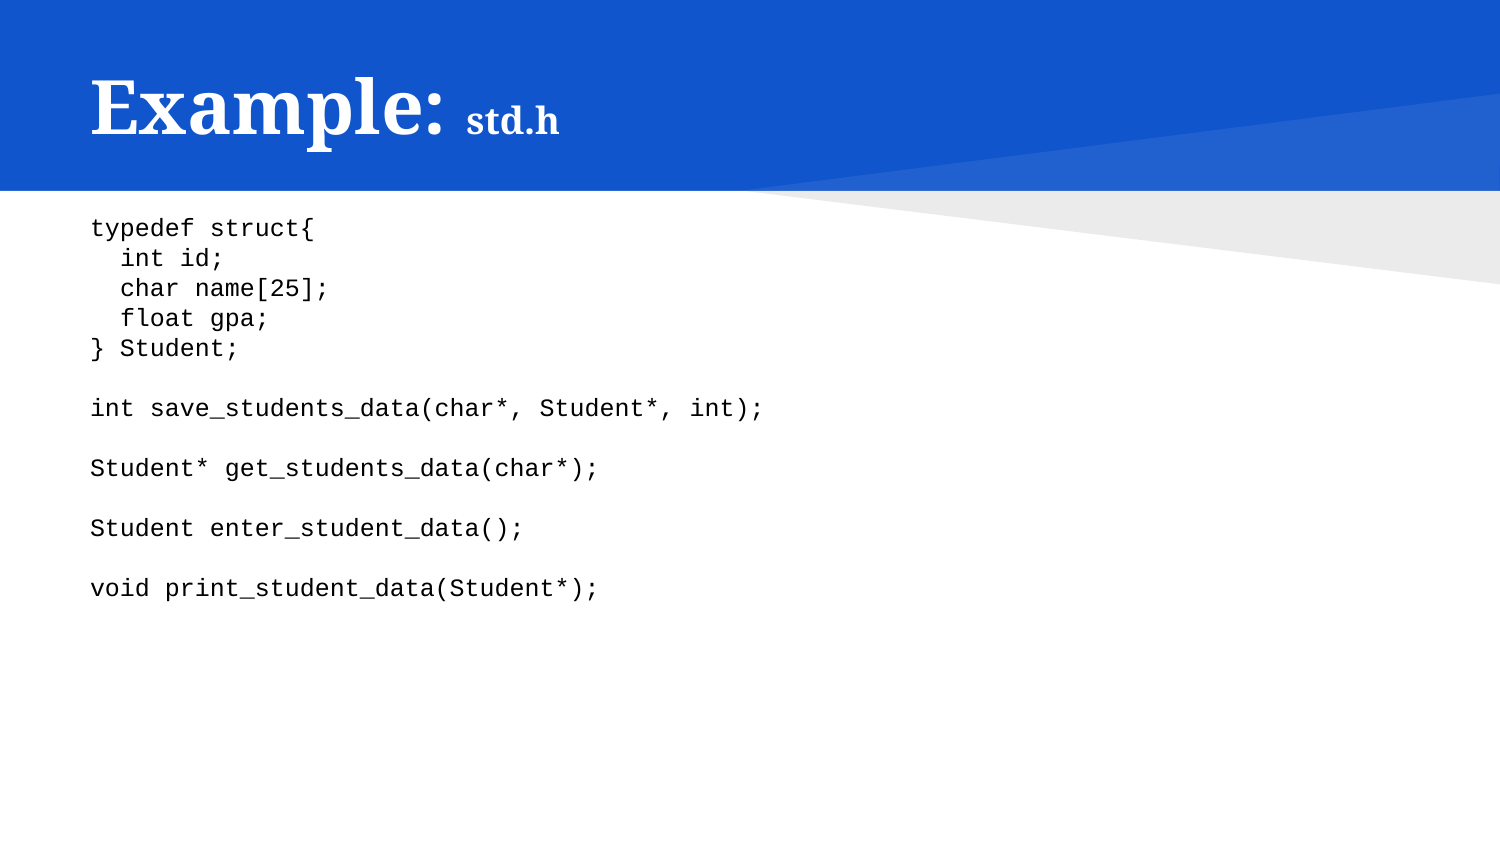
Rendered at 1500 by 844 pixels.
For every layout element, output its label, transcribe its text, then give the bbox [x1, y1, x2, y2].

title Example: std.h [75, 33, 1425, 175]
list typedef struct{ int id; char name[25]; float gpa; } Student; int save_students_data(char*, Student*, int); Student* get_students_data(char*); Student enter_student_data(); void print_student_data(Student*); [75, 196, 1425, 808]
